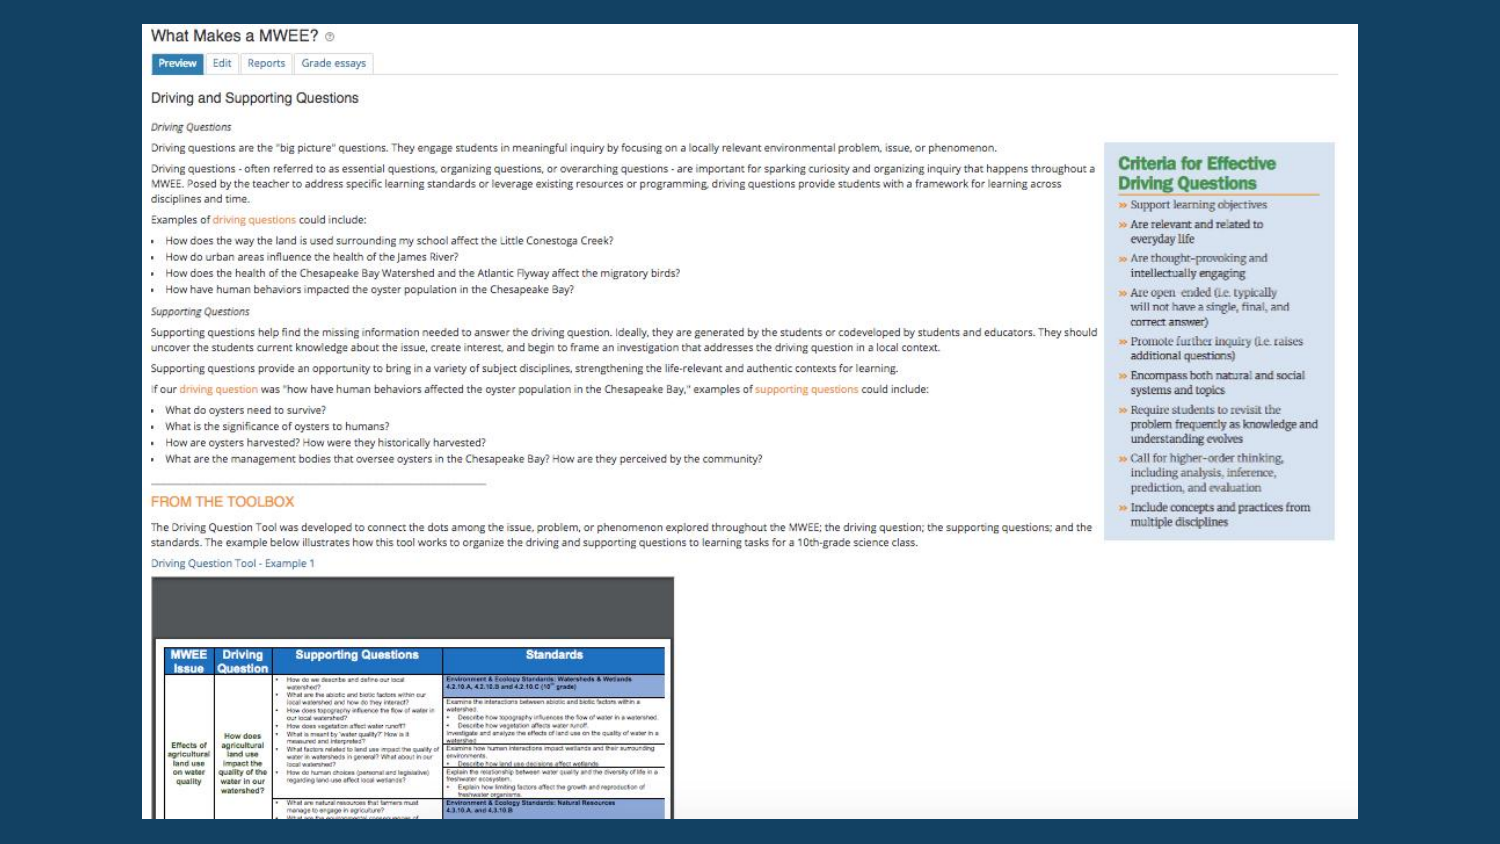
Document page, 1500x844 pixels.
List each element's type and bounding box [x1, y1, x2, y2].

picture [141, 24, 1358, 819]
